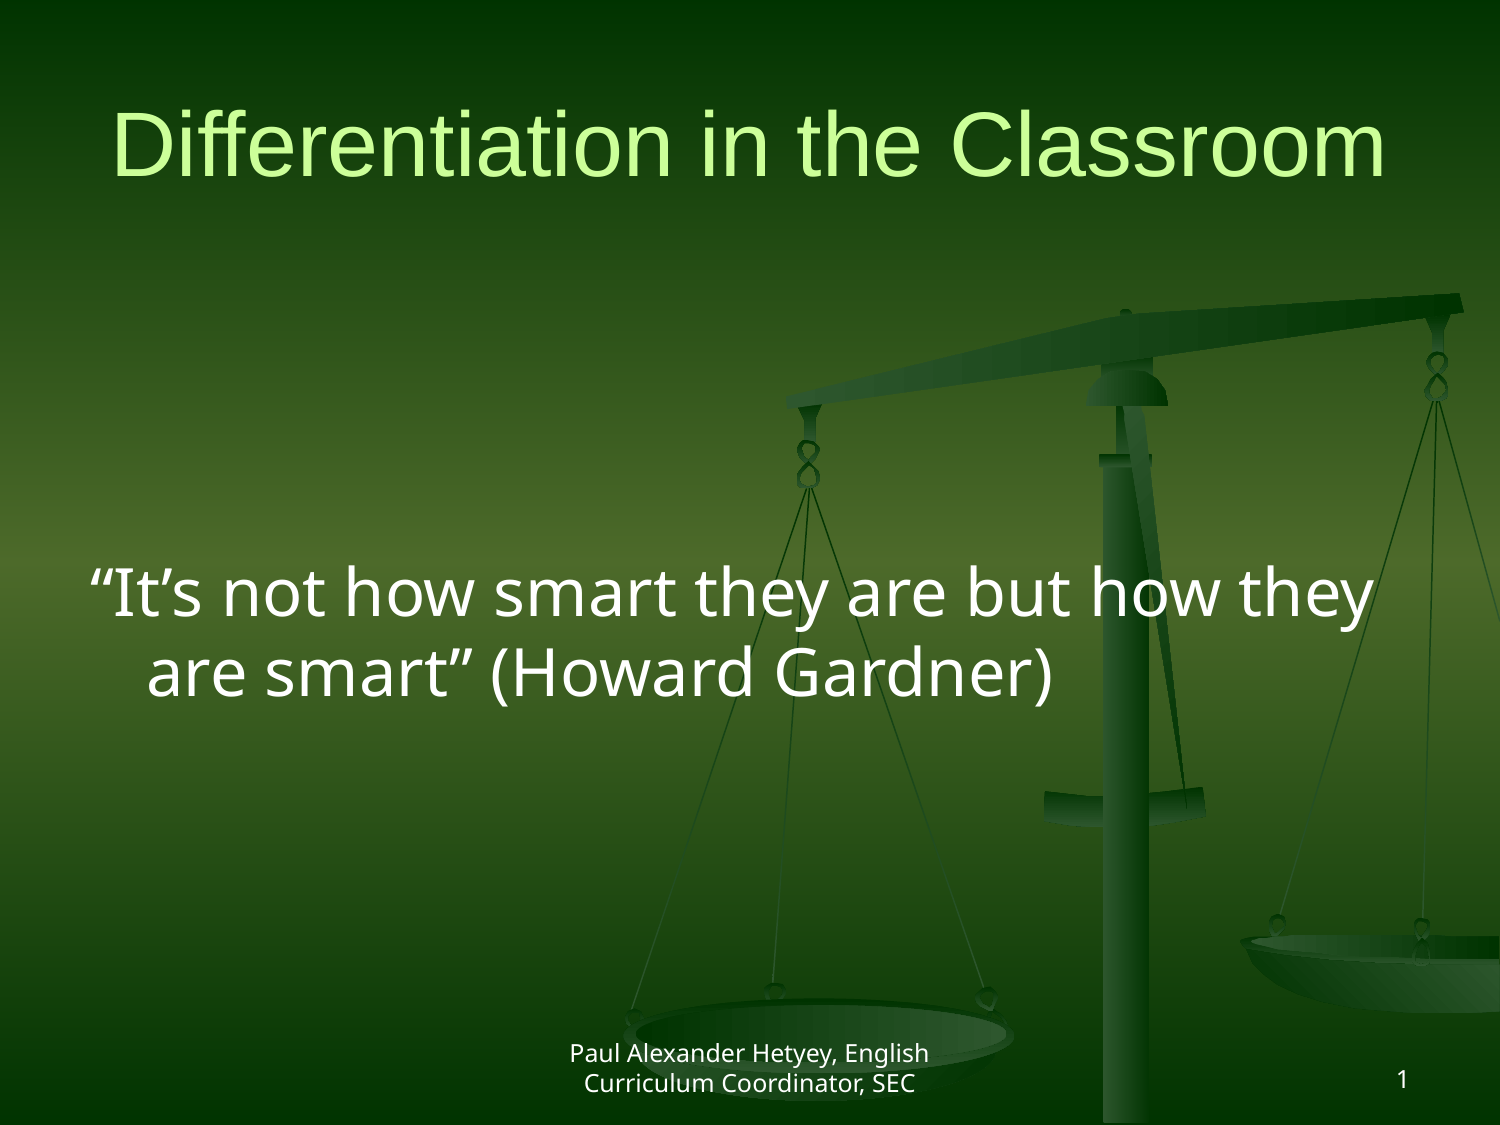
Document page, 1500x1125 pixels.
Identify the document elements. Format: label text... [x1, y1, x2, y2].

slide_number 1 [1074, 1029, 1426, 1106]
title Differentiation in the Classroom [74, 45, 1426, 234]
list “It’s not how smart they are but how they are smart” (Howard Gardner) [74, 262, 1426, 1006]
footer Paul Alexander Hetyey, English Curriculum Coordinator, SEC [512, 1029, 988, 1106]
